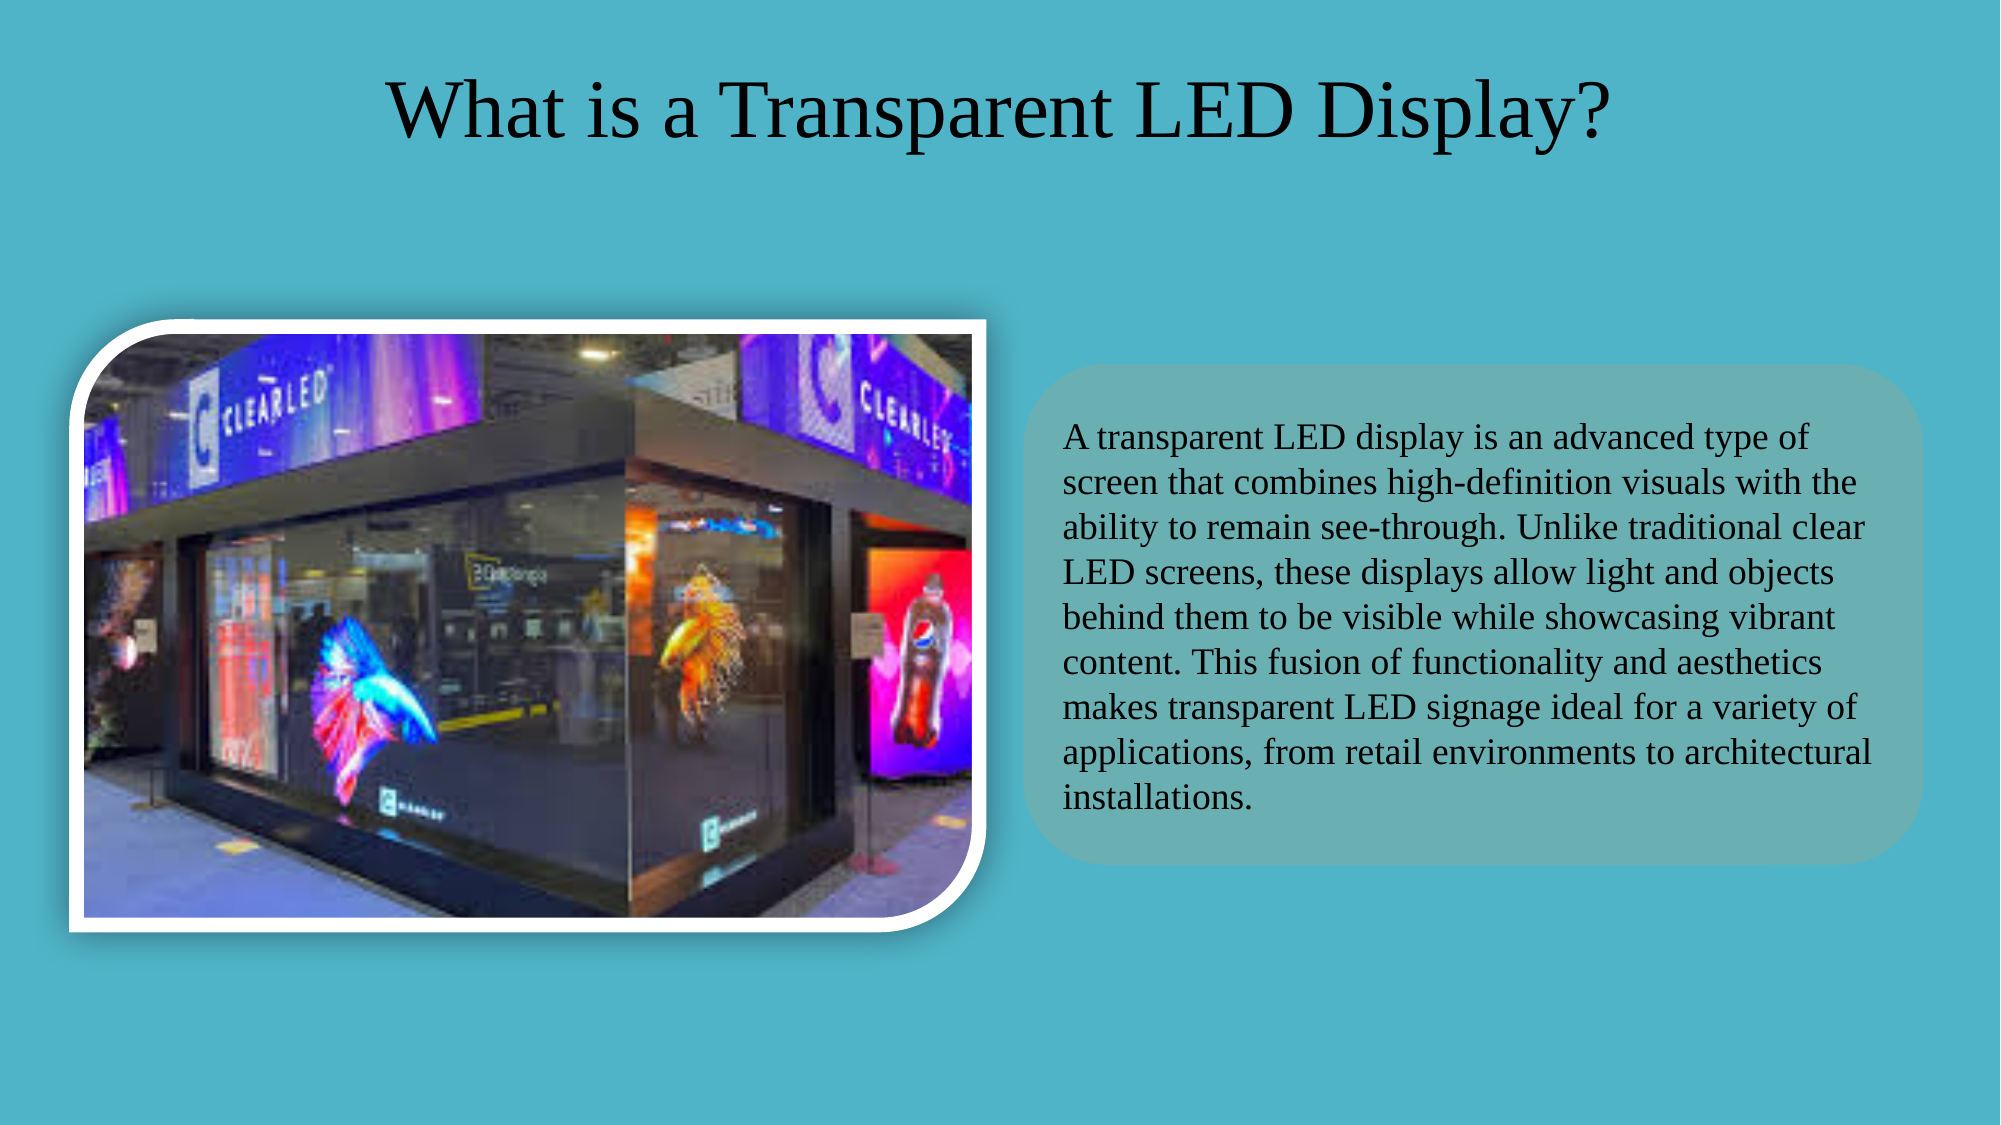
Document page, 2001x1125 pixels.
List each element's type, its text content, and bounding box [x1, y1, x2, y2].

picture [76, 326, 980, 926]
text_box A transparent LED display is an advanced type of screen that combines high-definition visuals with the ability to remain see-through. Unlike traditional clear LED screens, these displays allow light and objects behind them to be visible while showcasing vibrant content. This fusion of functionality and aesthetics makes transparent LED signage ideal for a variety of applications, from retail environments to architectural installations. [1023, 364, 1924, 865]
text_box What is a Transparent LED Display? [370, 46, 1630, 162]
